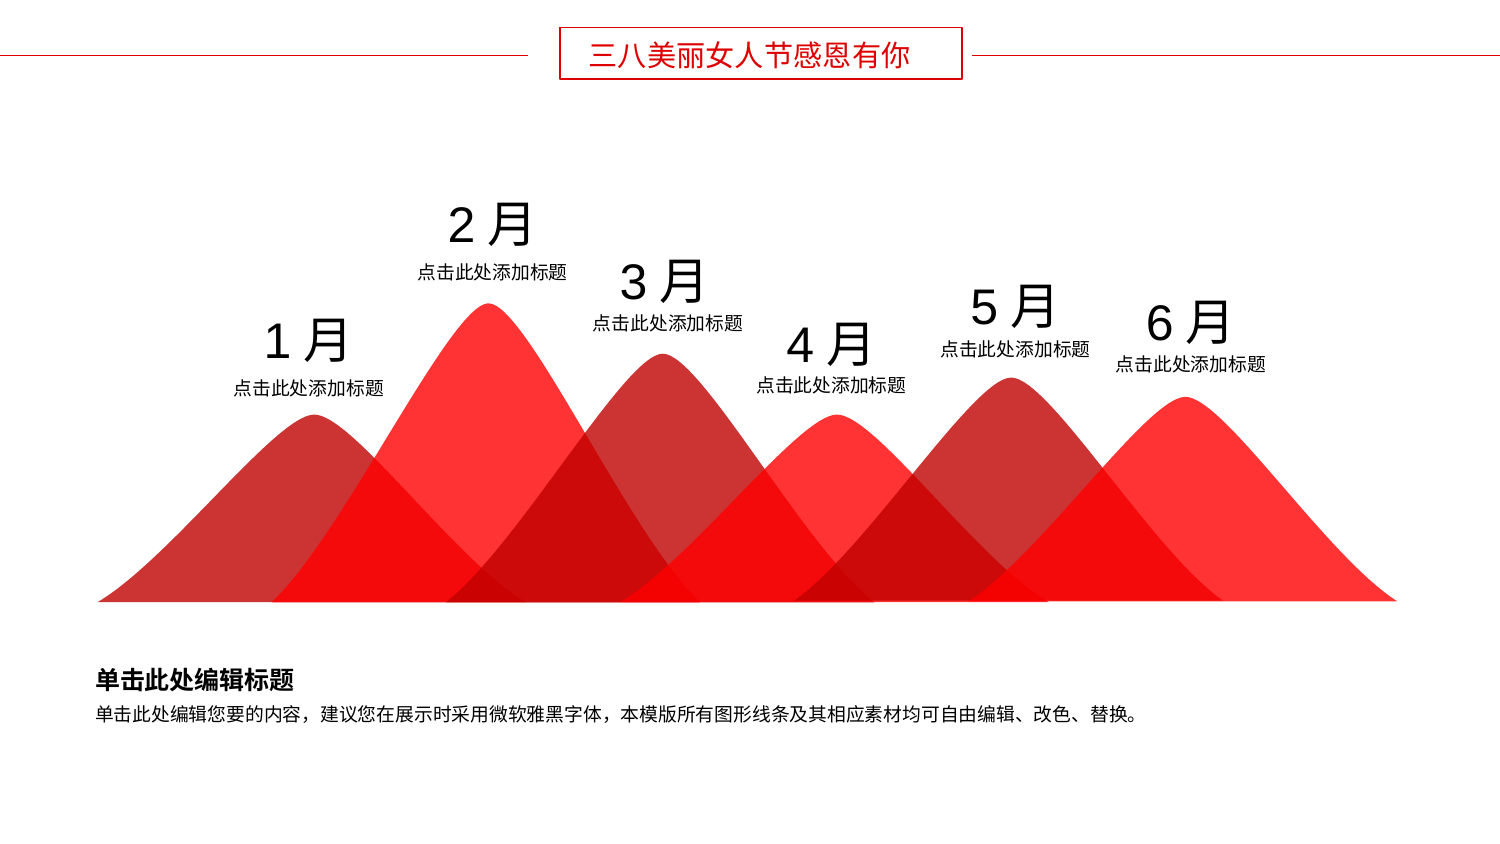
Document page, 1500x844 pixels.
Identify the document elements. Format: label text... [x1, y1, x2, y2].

text_box 5月 [959, 269, 1072, 331]
text_box 点击此处添加标题 [208, 371, 409, 405]
text_box 2月 [436, 186, 549, 254]
text_box [794, 377, 1102, 601]
text_box [560, 27, 963, 80]
text_box [97, 414, 374, 603]
text_box 点击此处添加标题 [1091, 346, 1291, 381]
text_box [271, 303, 585, 603]
text_box 点击此处添加标题 [735, 368, 927, 403]
text_box [620, 414, 1049, 603]
text_box 3月 [608, 244, 721, 306]
text_box 6月 [1134, 284, 1247, 346]
text_box 点击此处添加标题 [568, 306, 765, 340]
text_box 点击此处添加标题 [392, 254, 592, 289]
text_box 4月 [765, 306, 898, 368]
text_box 1月 [252, 303, 365, 371]
text_box 单击此处编辑标题 [83, 652, 349, 700]
text_box 点击此处添加标题 [915, 331, 1115, 366]
text_box [968, 396, 1398, 602]
text_box [445, 353, 764, 603]
text_box 单击此处编辑您要的内容，建议您在展示时采用微软雅黑字体，本模版所有图形线条及其相应素材均可自由编辑、改色、替换。 [83, 692, 1303, 732]
